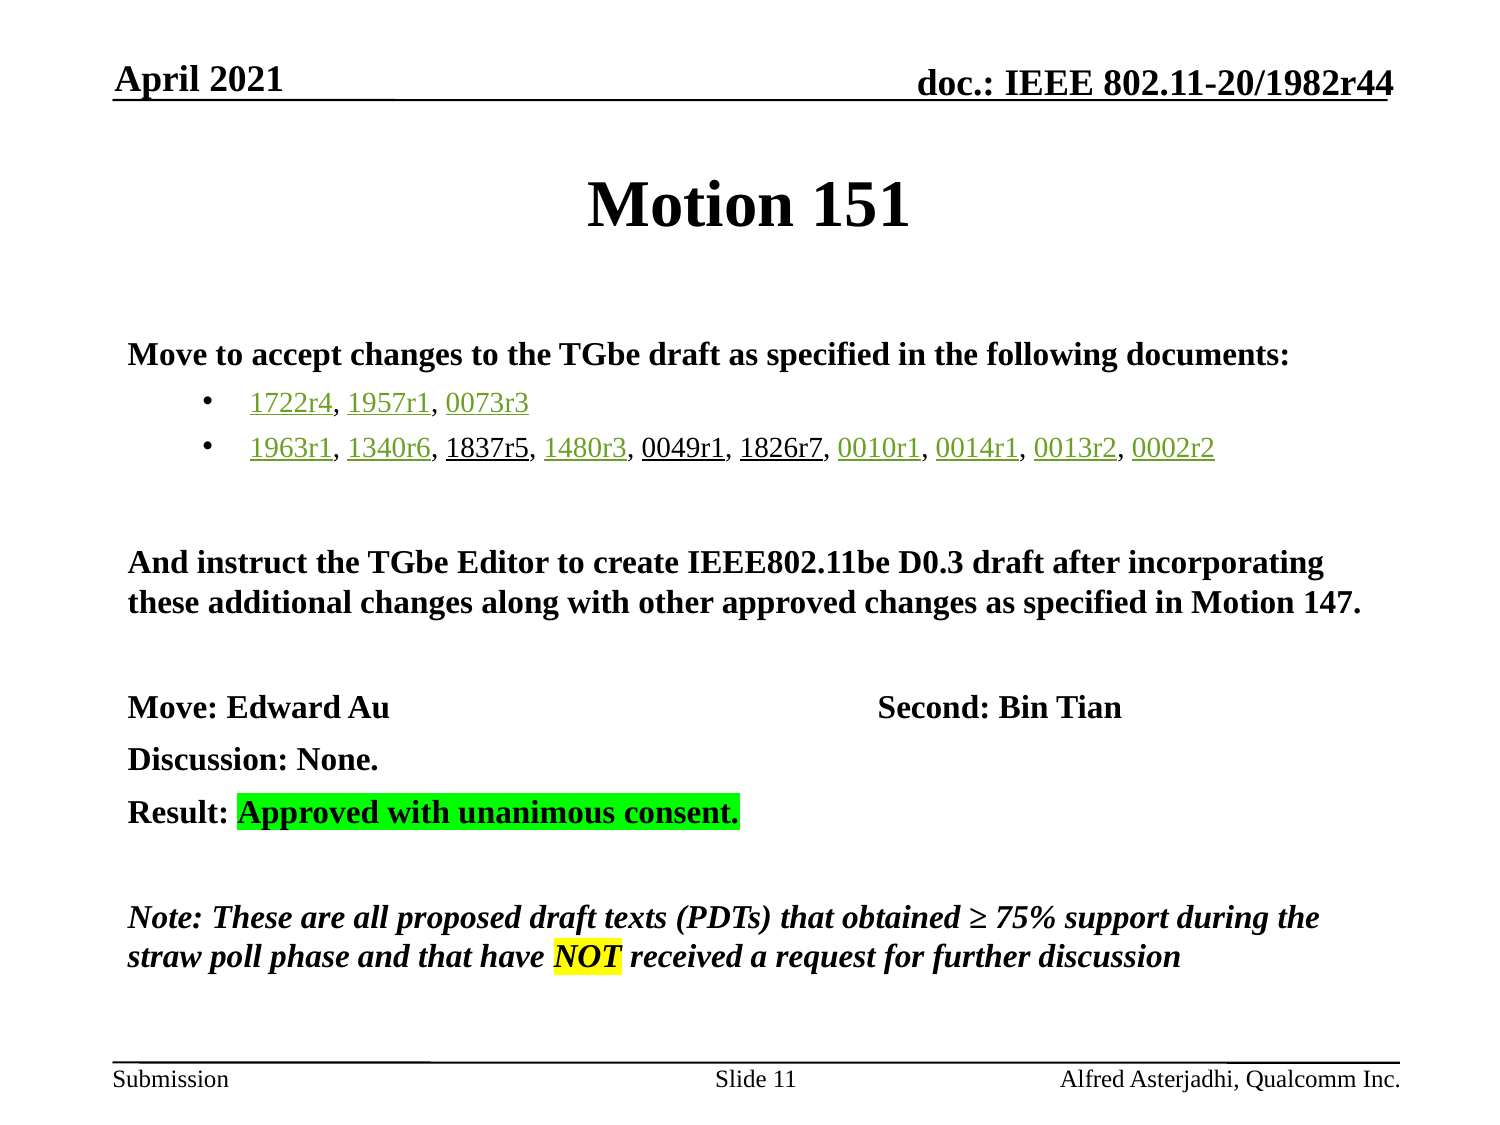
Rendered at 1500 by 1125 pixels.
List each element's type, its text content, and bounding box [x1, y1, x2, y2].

footer Alfred Asterjadhi, Qualcomm Inc. [878, 1061, 1402, 1093]
title Motion 151 [112, 112, 1388, 288]
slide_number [114, 54, 423, 100]
list Move to accept changes to the TGbe draft as specified in the following documents: 1722r4, 1957r1, 0073r3 1963r1, 1340r6, 1837r5, 1480r3, 0049r1, 1826r7, 0010r1, 0014r1, 0013r2, 0002r2 And instruct the TGbe Editor to create IEEE802.11be D0.3 draft after incorporating these additional changes along with other approved changes as specified in Motion 147. Move: Edward Au Second: Bin Tian Discussion: None. Result: Approved with unanimous consent. Note: These are all proposed draft texts (PDTs) that obtained ≥ 75% support during the straw poll phase and that have NOT received a request for further discussion [112, 324, 1388, 1000]
slide_number Slide 11 [712, 1061, 800, 1123]
